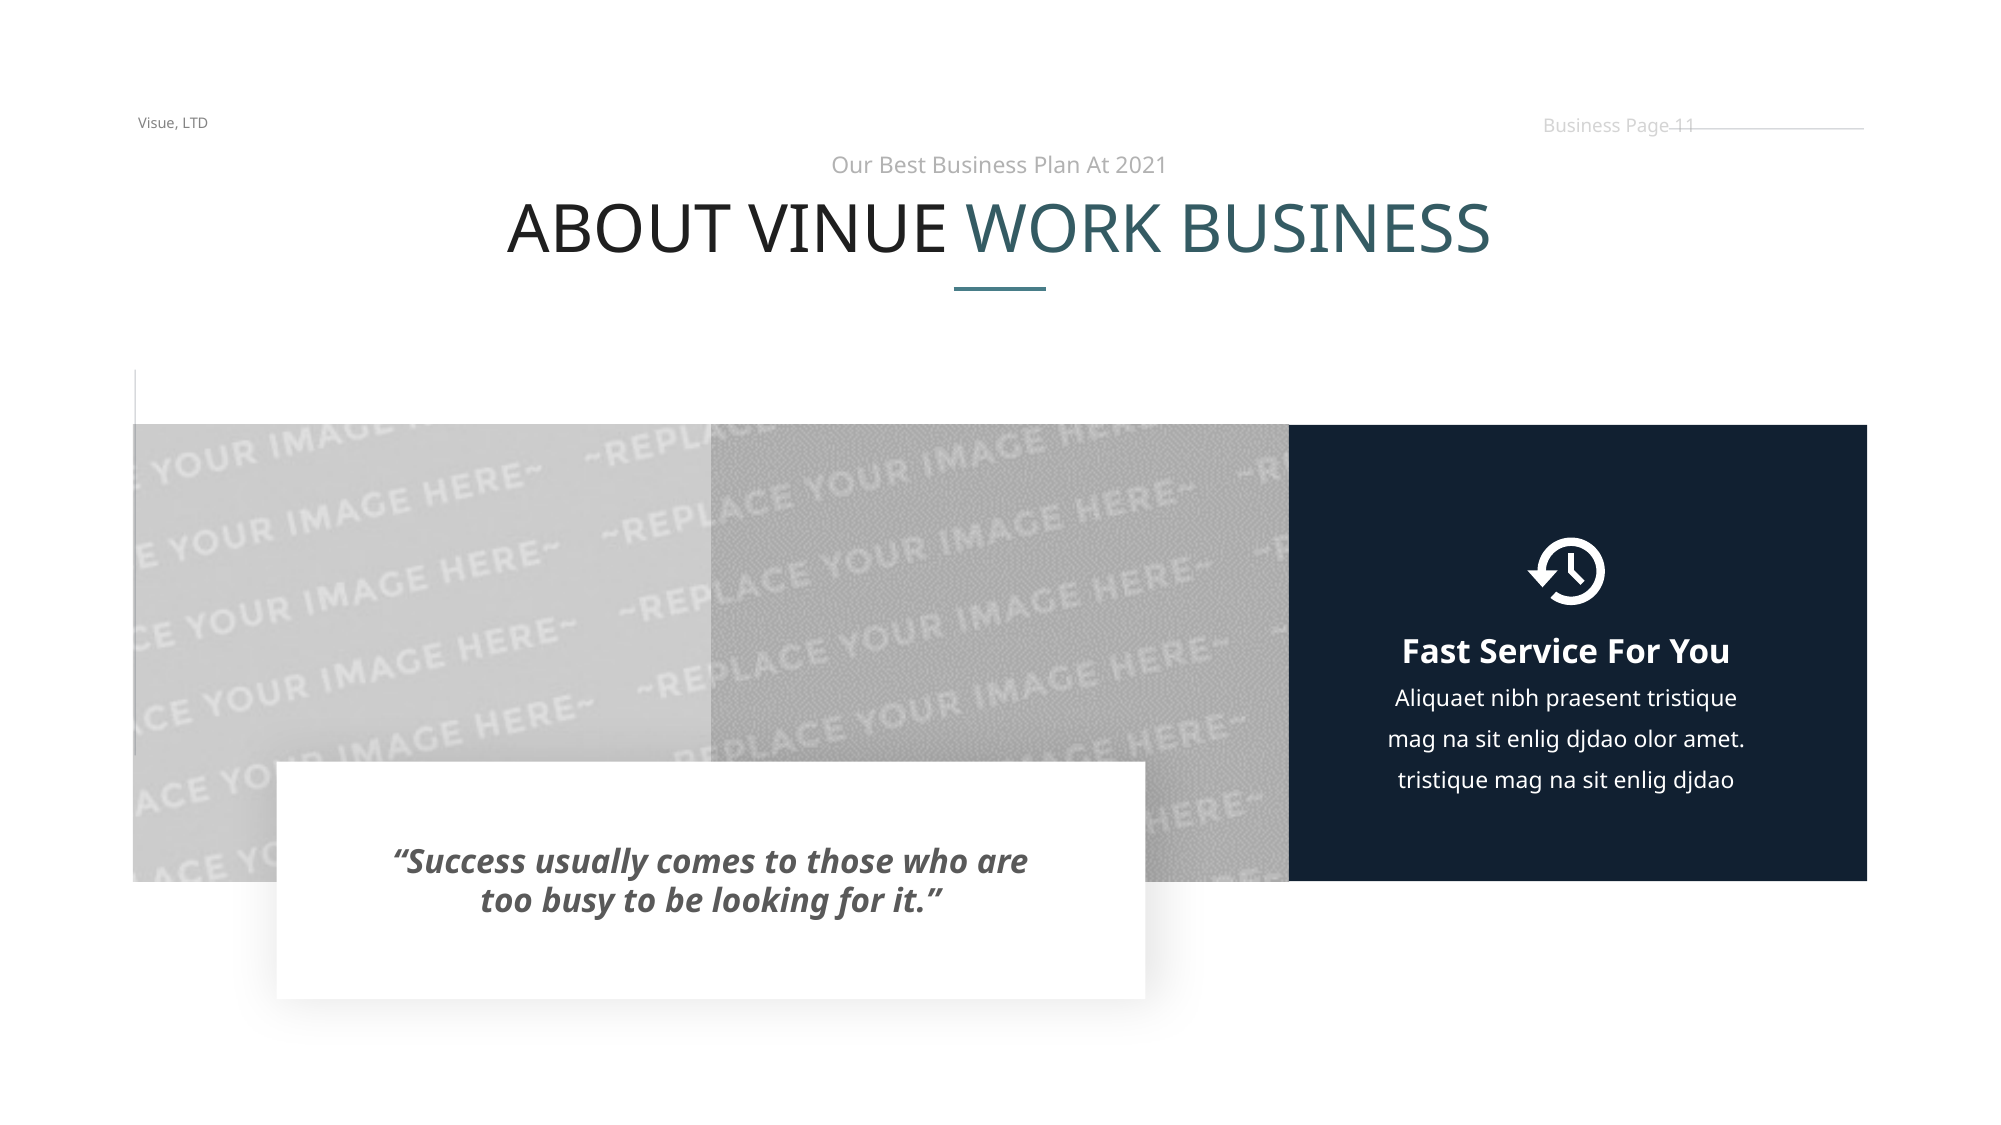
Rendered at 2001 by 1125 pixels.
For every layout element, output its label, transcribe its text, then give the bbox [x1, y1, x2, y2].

text_box Business Page 11 [1457, 106, 1711, 147]
text_box Our Best Business Plan At 2021 [816, 143, 1184, 186]
text_box Visue, LTD [123, 106, 224, 139]
text_box [1527, 537, 1605, 606]
text_box ABOUT VINUE WORK BUSINESS [376, 178, 1624, 274]
text_box [1290, 424, 1868, 882]
text_box Fast Service For You [1359, 602, 1774, 678]
text_box “Success usually comes to those who are too busy to be looking for it.” [375, 882, 1047, 927]
text_box Aliquaet nibh praesent tristique mag na sit enlig djdao olor amet. tristique mag na sit enlig djdao [1359, 678, 1774, 801]
text_box [276, 882, 1146, 1000]
picture [132, 424, 1290, 882]
